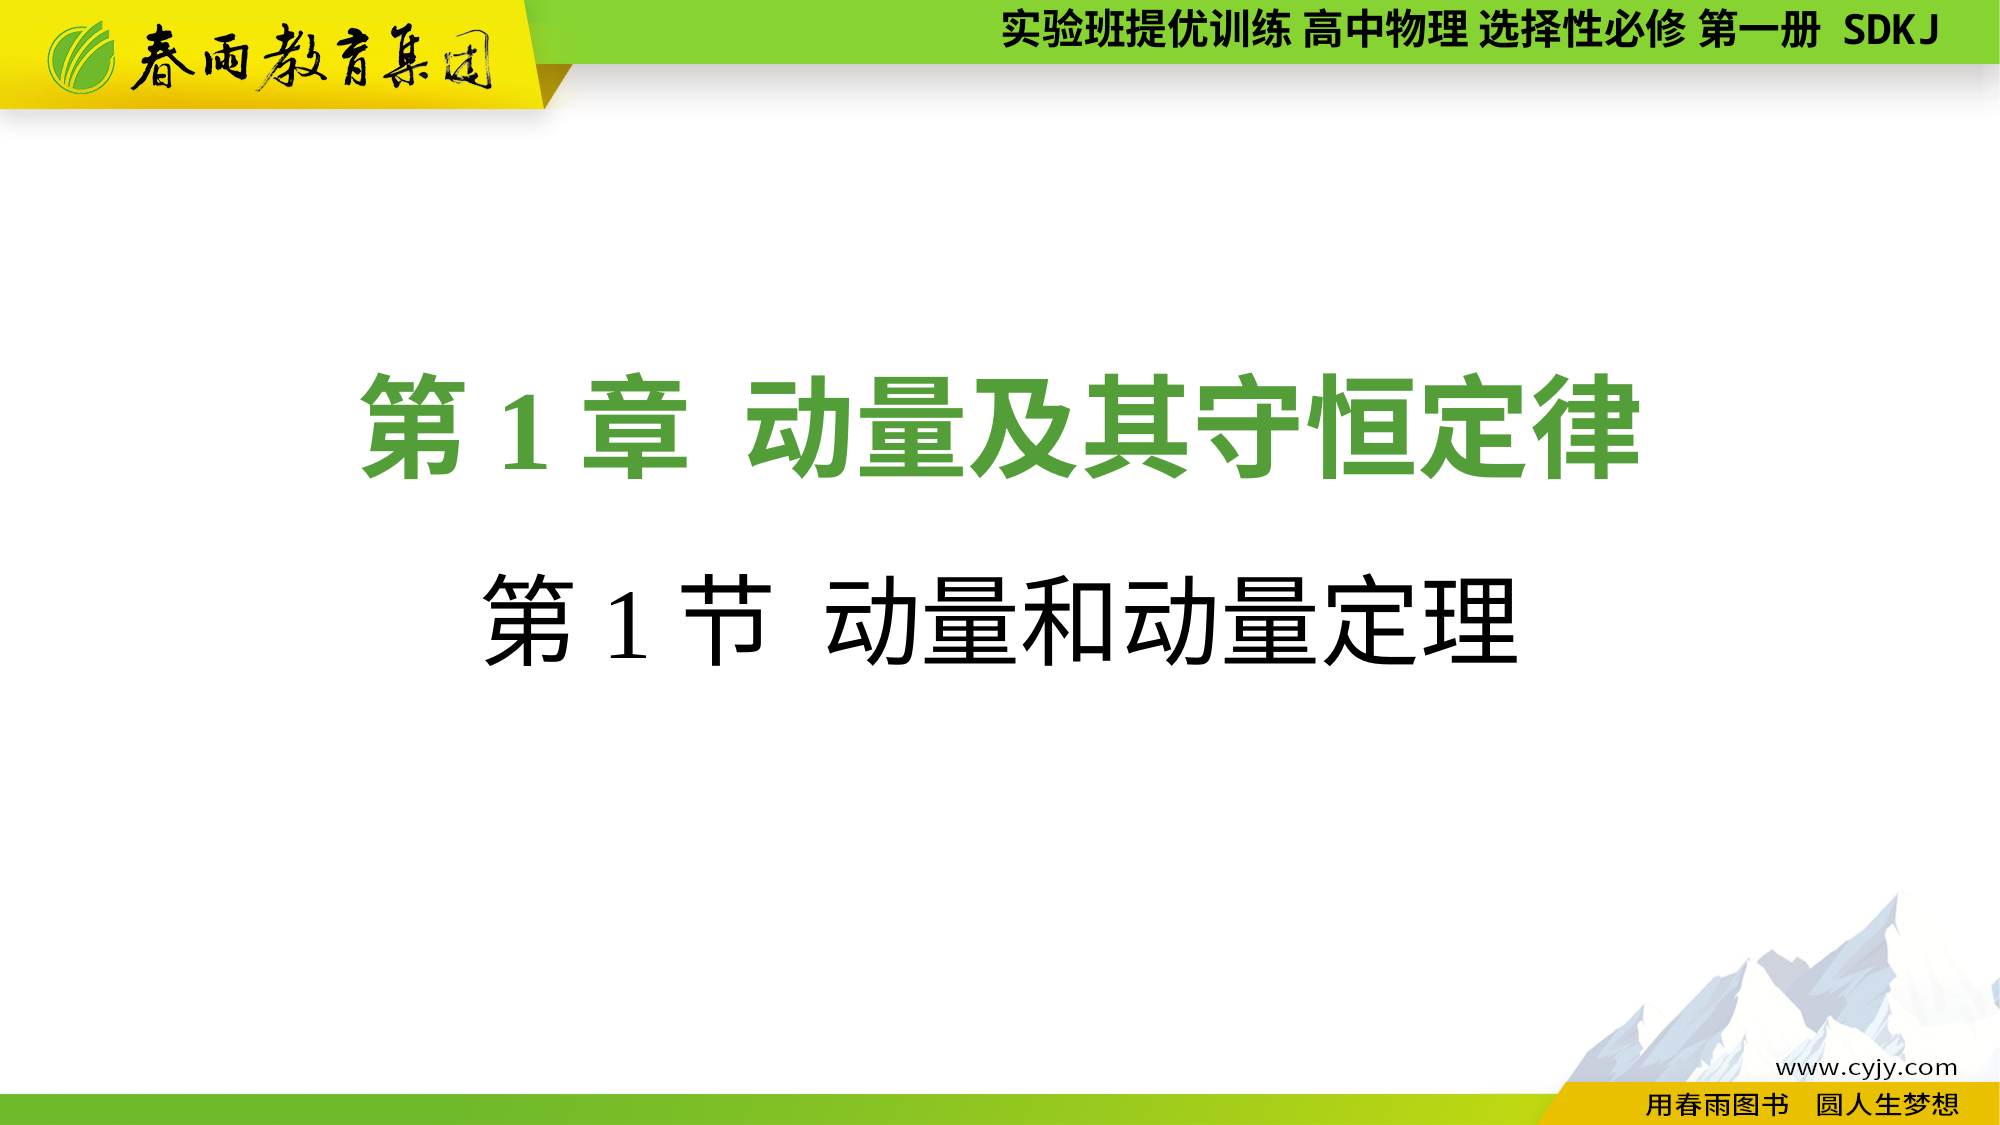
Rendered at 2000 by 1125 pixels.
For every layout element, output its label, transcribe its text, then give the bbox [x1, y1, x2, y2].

picture [0, 687, 2000, 1125]
picture [0, 0, 2000, 282]
text_box 第1节 动量和动量定理 [0, 491, 2000, 687]
text_box 第1章 动量及其守恒定律 [0, 282, 2000, 491]
